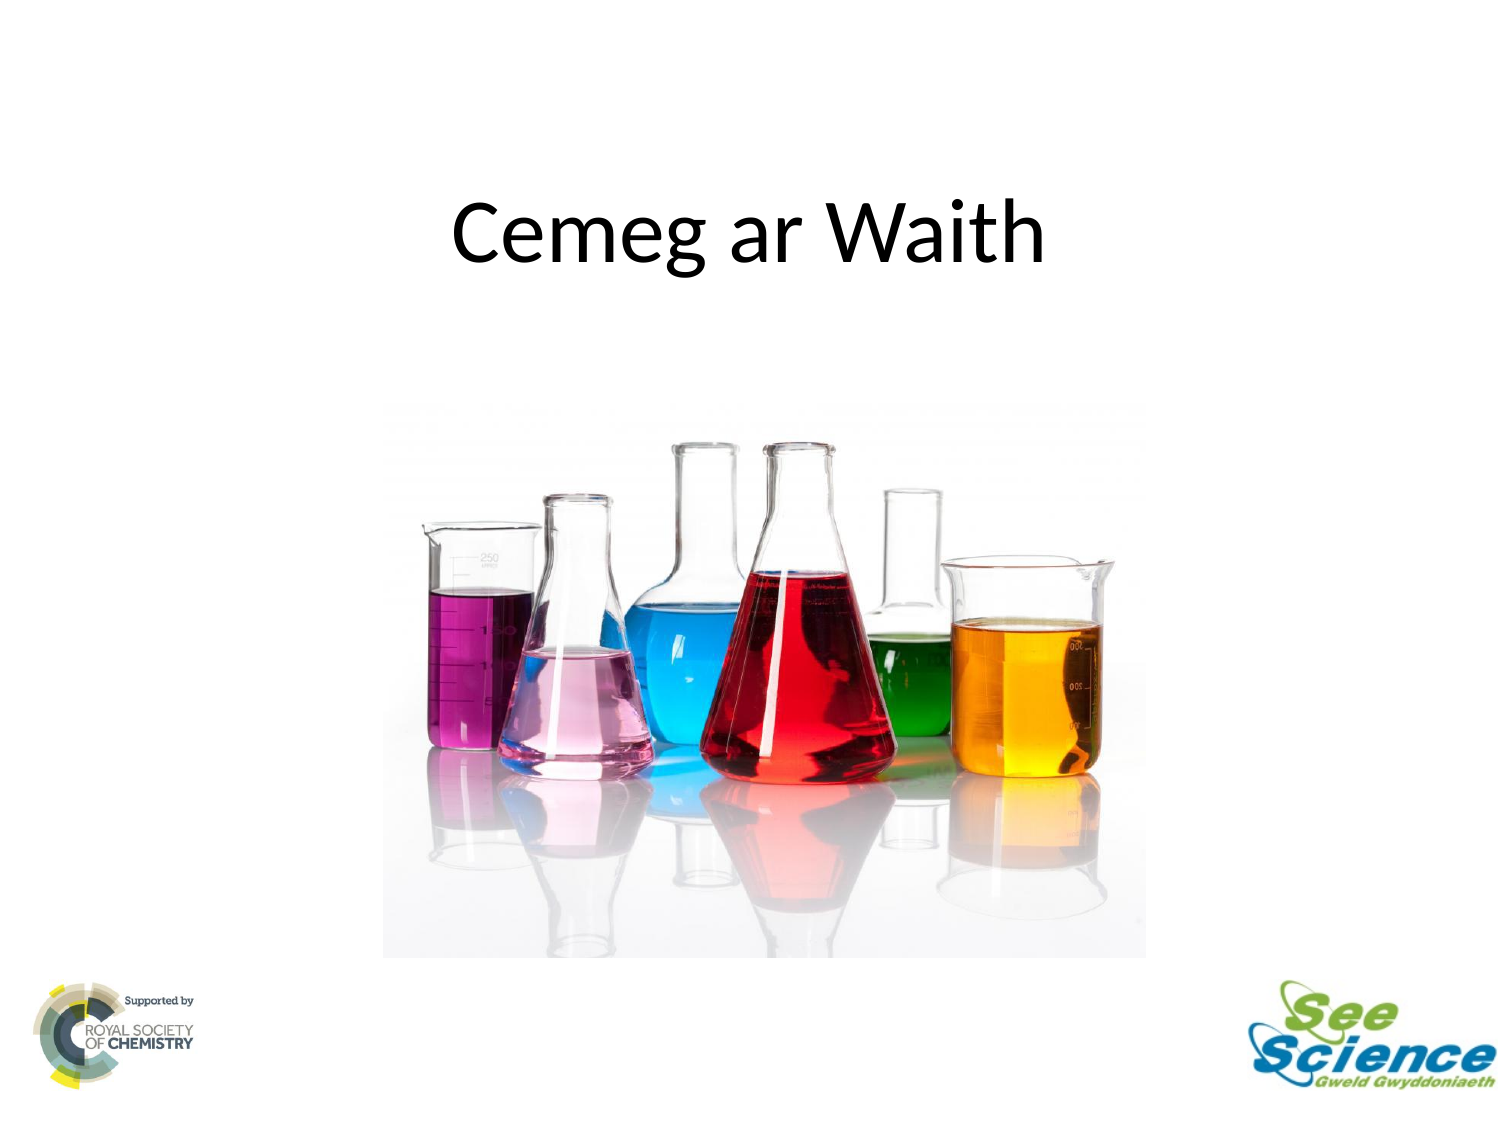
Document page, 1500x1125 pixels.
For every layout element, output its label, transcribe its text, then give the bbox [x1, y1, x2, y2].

title Cemeg ar Waith [112, 90, 1388, 362]
picture [1247, 979, 1499, 1091]
picture [1, 951, 224, 1119]
picture [383, 396, 1146, 958]
